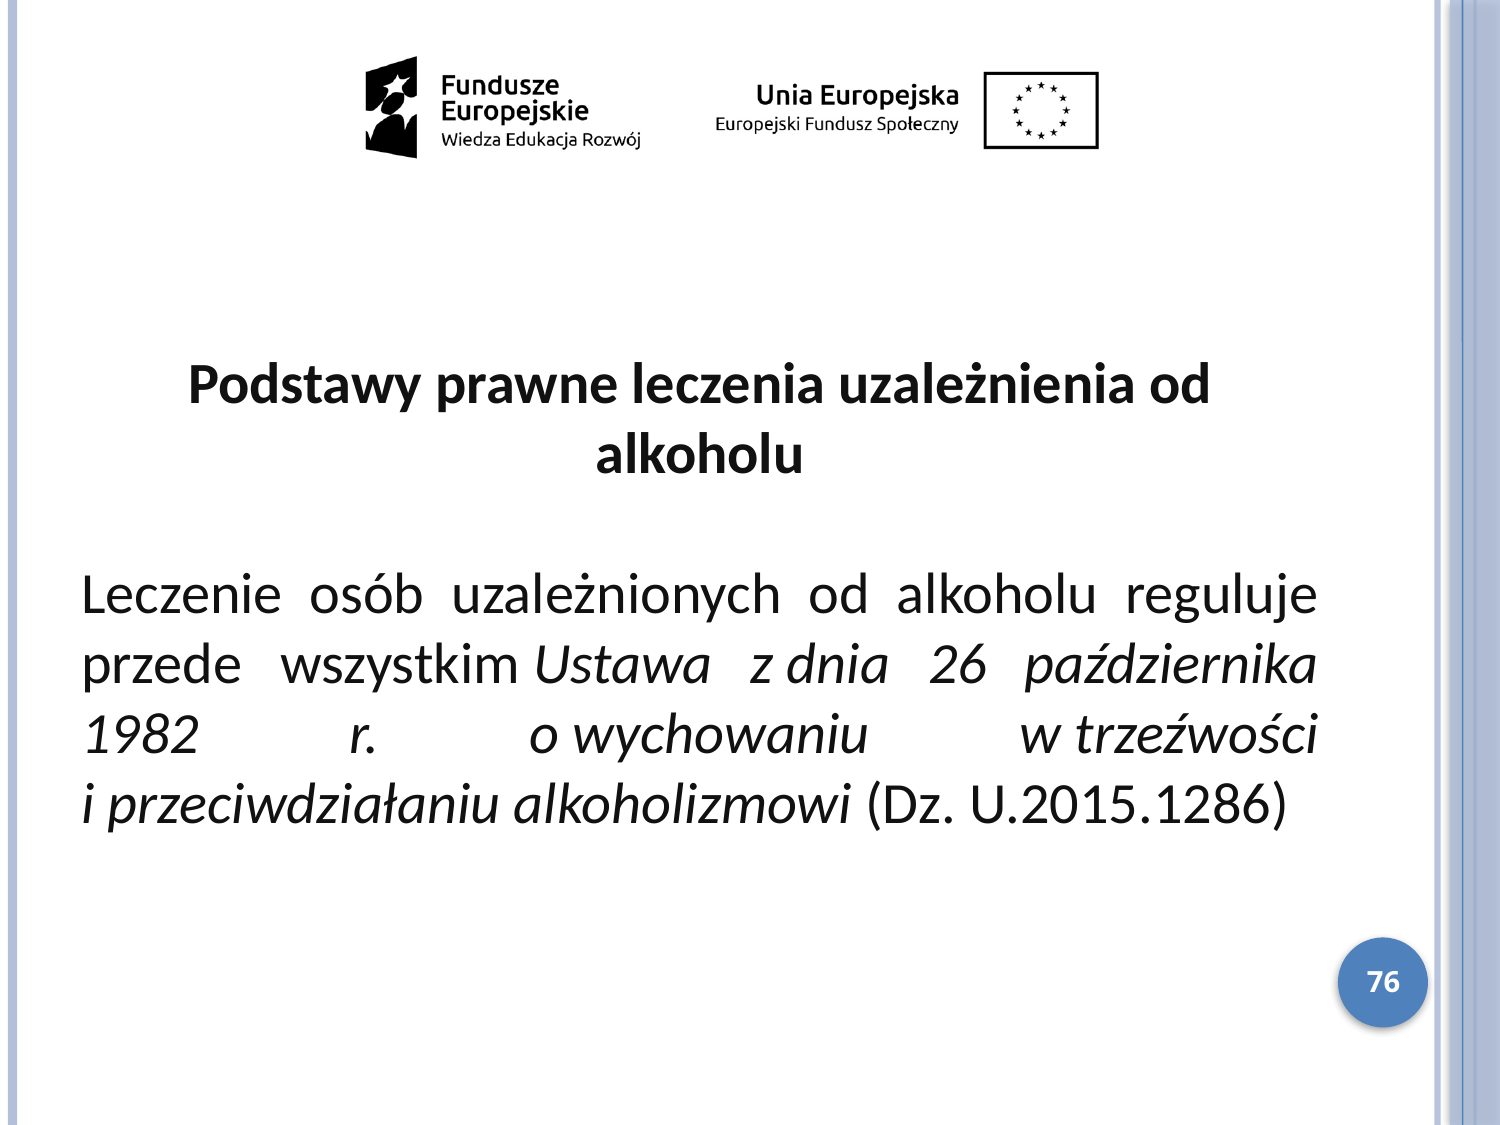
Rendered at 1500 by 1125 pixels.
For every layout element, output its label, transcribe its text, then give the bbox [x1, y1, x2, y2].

slide_number 76 [1333, 940, 1434, 1027]
text_box Podstawy prawne leczenia uzależnienia od alkoholu Leczenie osób uzależnionych od alkoholu reguluje przede wszystkim Ustawa z dnia 26 października 1982 r. o wychowaniu w trzeźwości i przeciwdziałaniu alkoholizmowi (Dz. U.2015.1286) [66, 338, 1334, 843]
picture [340, 30, 1124, 184]
